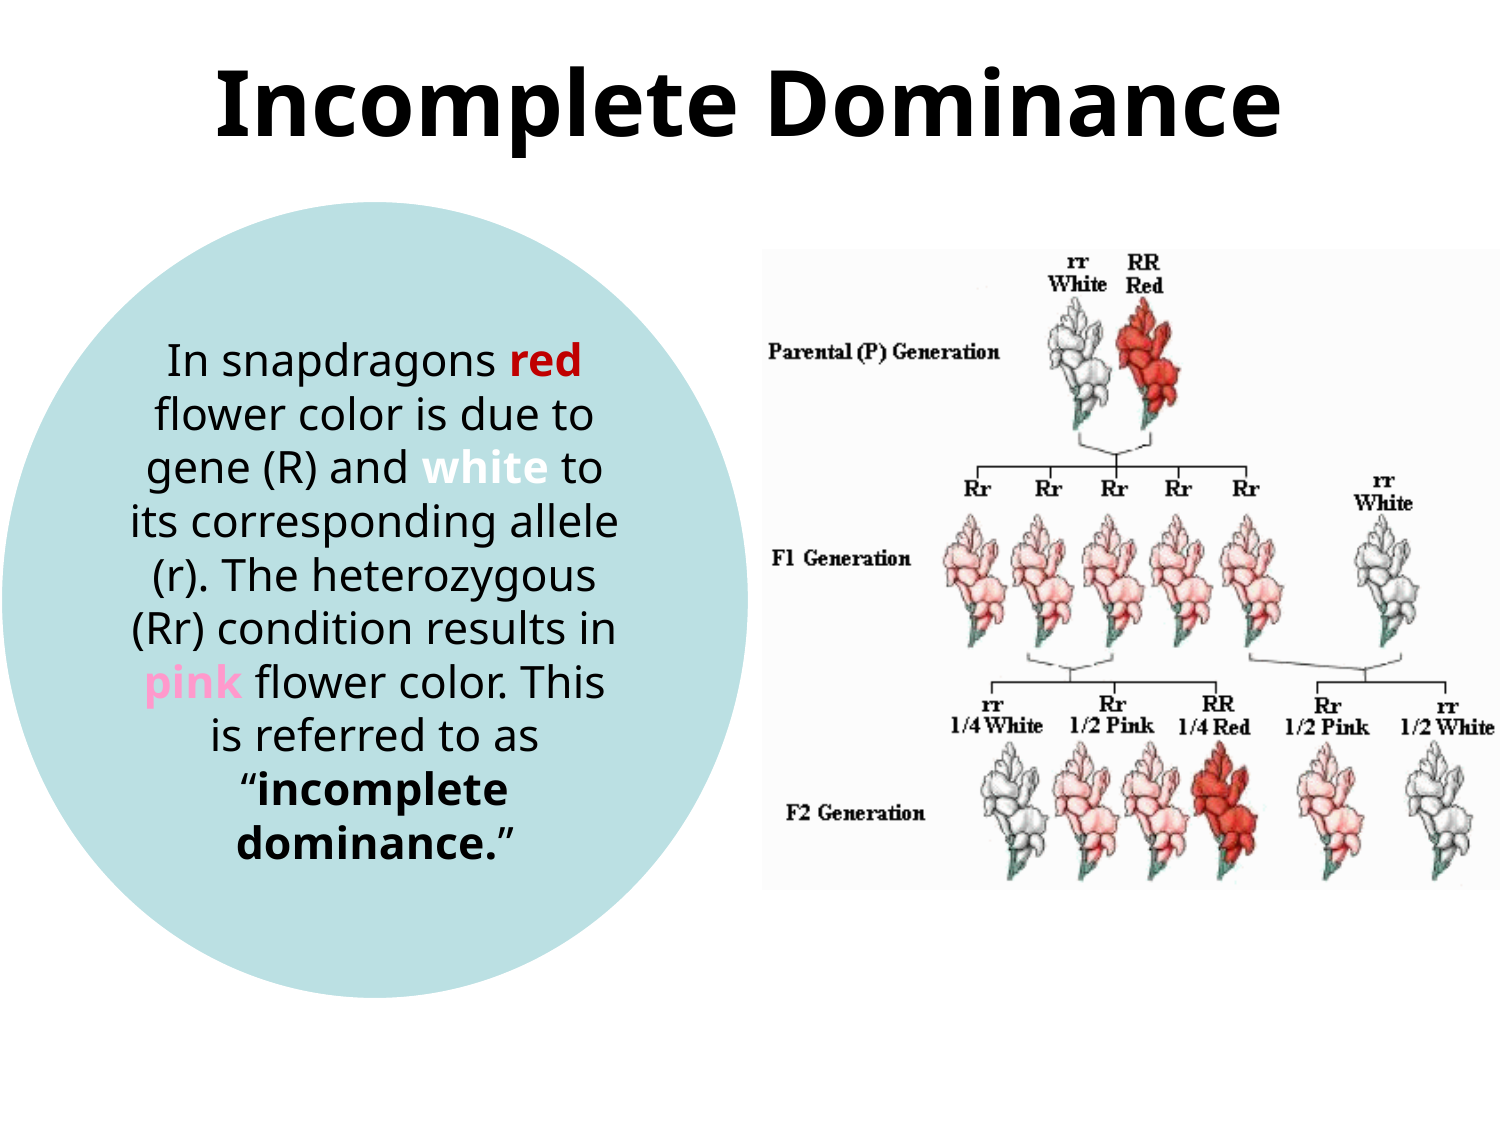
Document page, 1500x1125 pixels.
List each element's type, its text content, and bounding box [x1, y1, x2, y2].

title Incomplete Dominance [174, 0, 1326, 201]
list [0, 199, 751, 1001]
picture [762, 249, 1500, 891]
